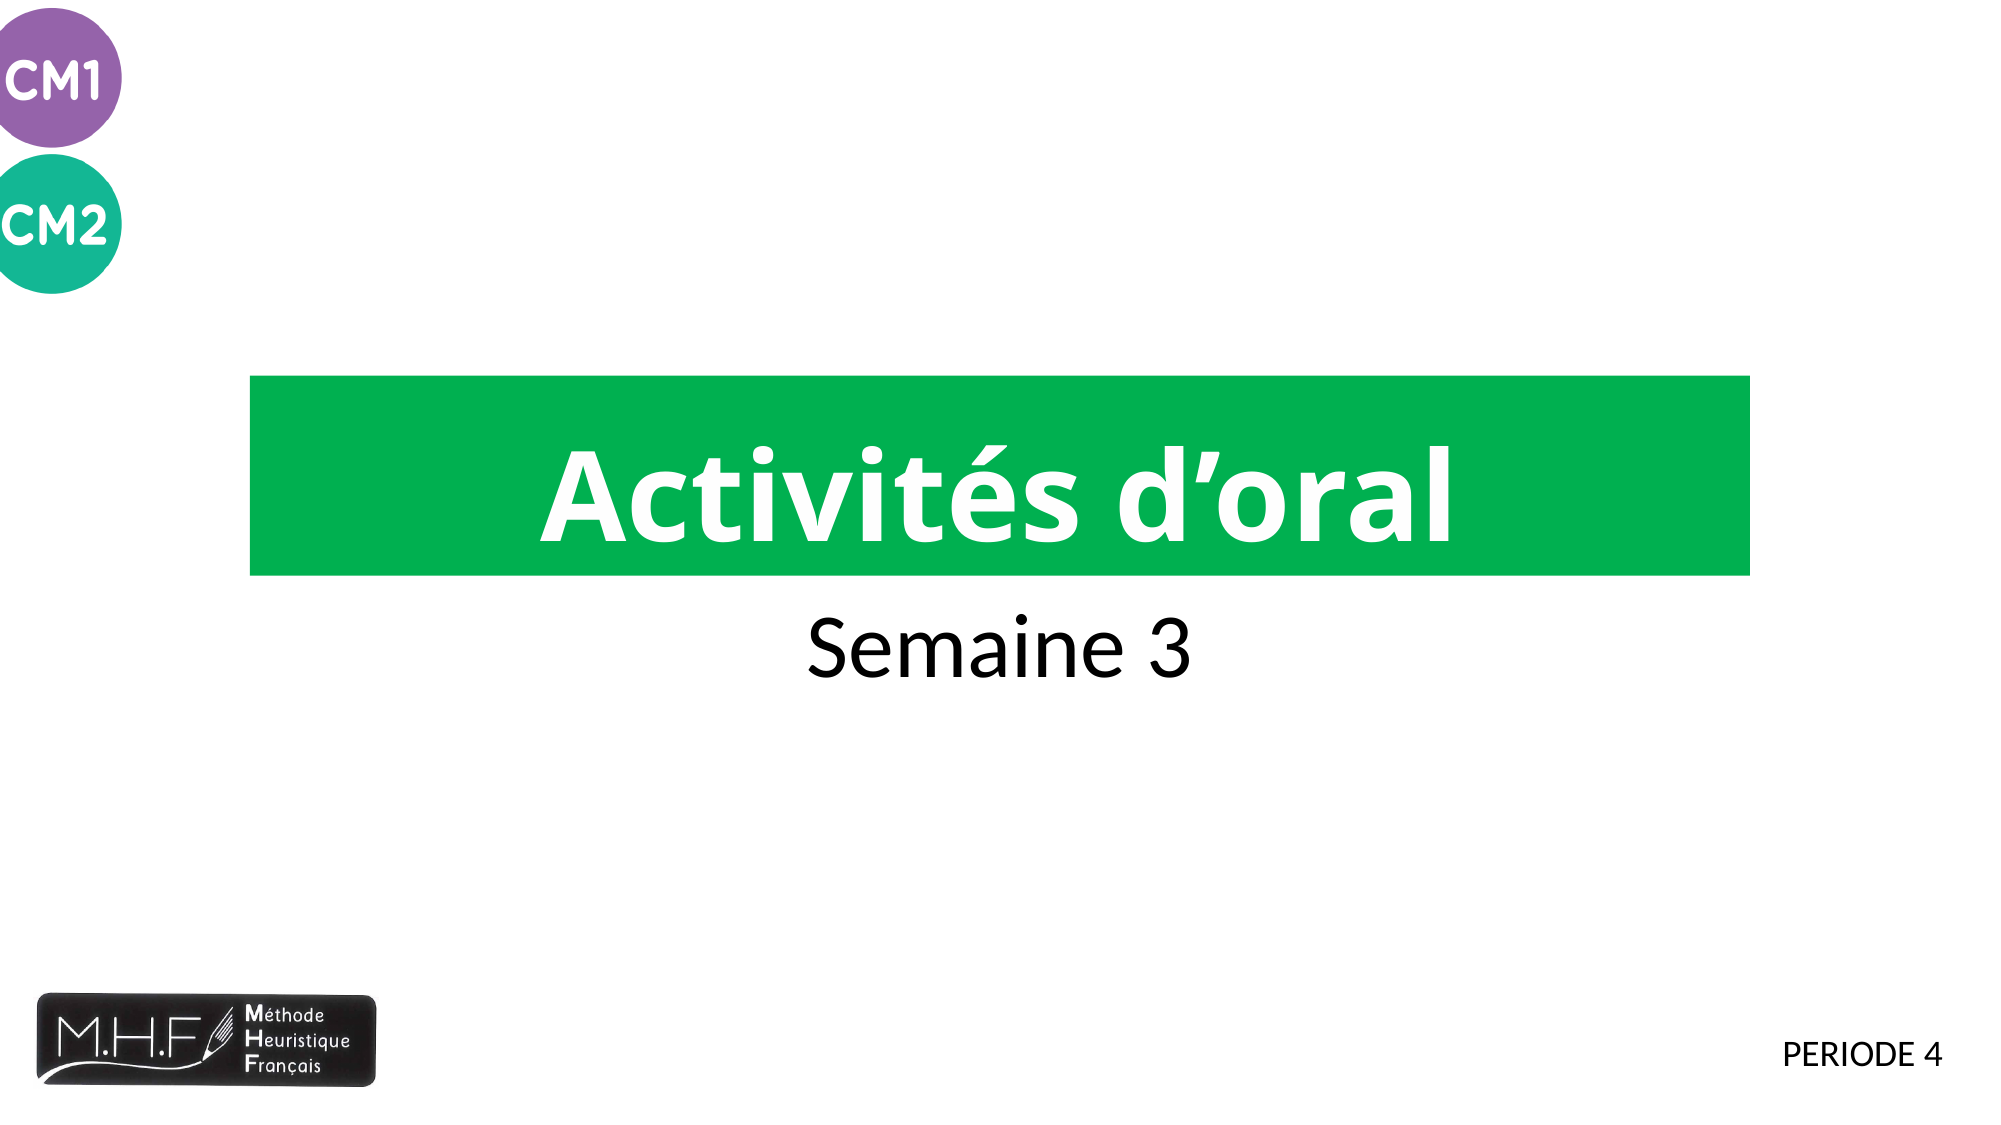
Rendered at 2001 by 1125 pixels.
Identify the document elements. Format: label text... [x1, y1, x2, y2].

title Activités d’oral [249, 375, 1750, 576]
subtitle Semaine 3 [249, 590, 1750, 863]
picture [33, 990, 379, 1089]
text_box PERIODE 4 [1362, 1021, 1967, 1082]
picture [0, 0, 134, 298]
